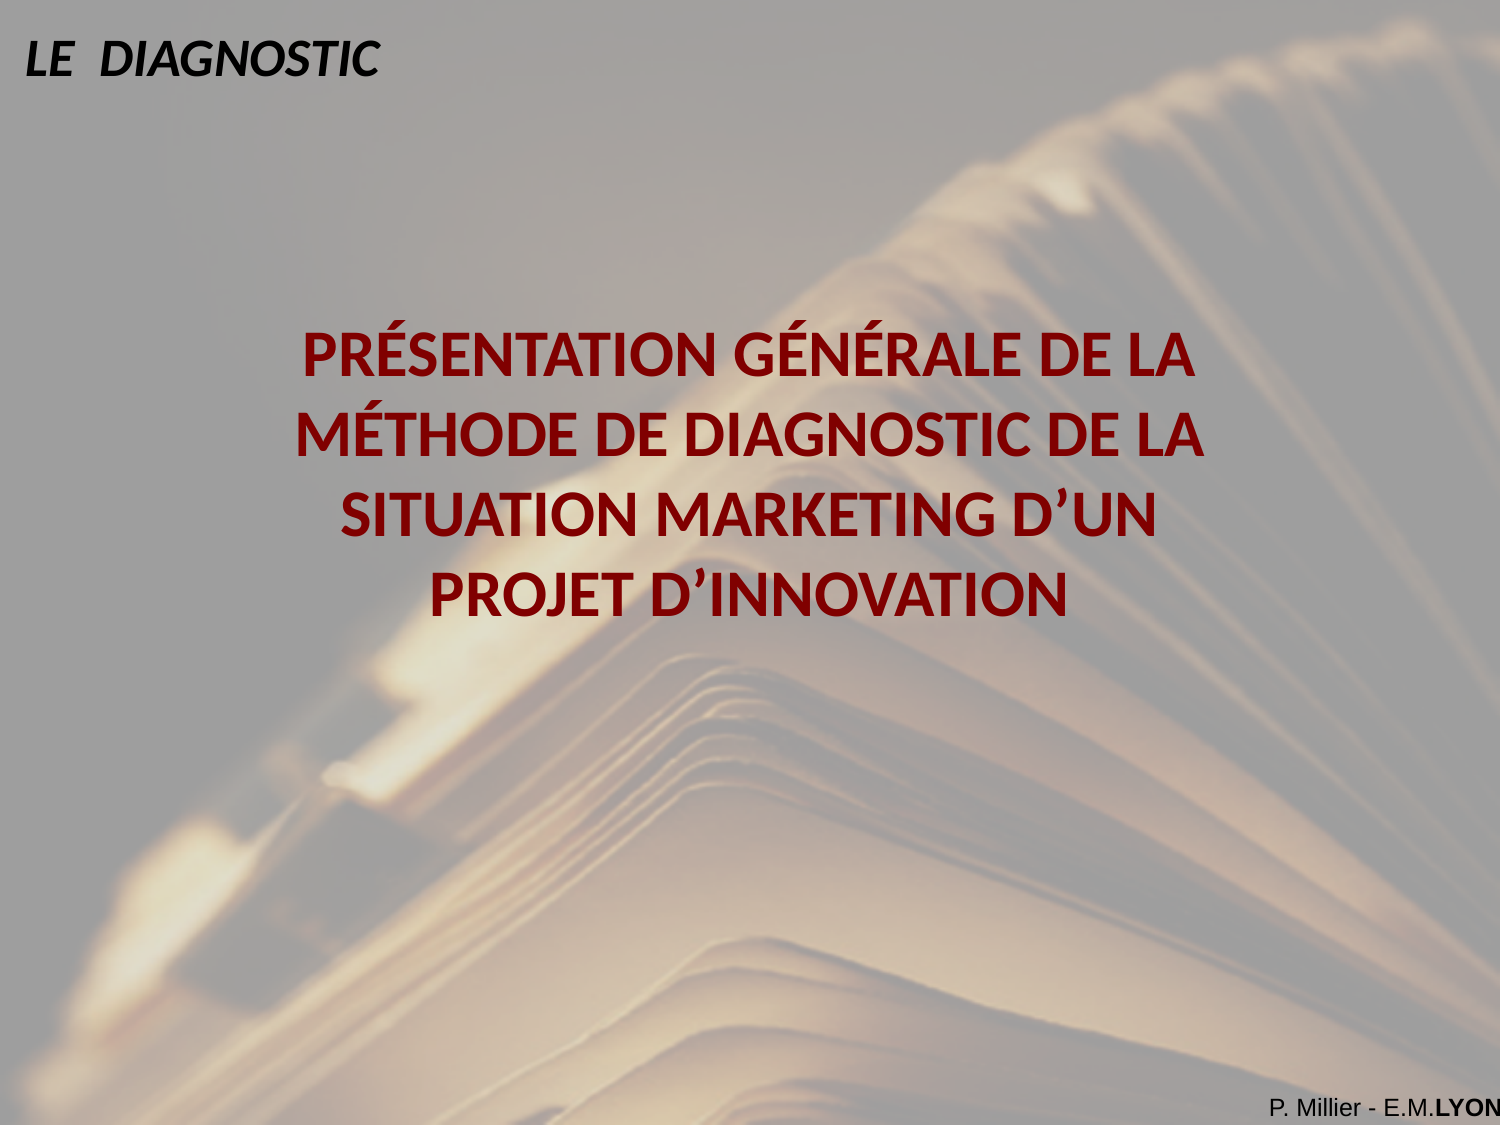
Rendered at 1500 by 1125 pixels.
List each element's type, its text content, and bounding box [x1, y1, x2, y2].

picture [0, 0, 1500, 1125]
text_box PRÉSENTATION GÉNÉRALE DE LA MÉTHODE DE DIAGNOSTIC DE LA SITUATION MARKETING D’UN PROJET D’INNOVATION [230, 302, 1270, 638]
title LE DIAGNOSTIC [10, 24, 1186, 138]
